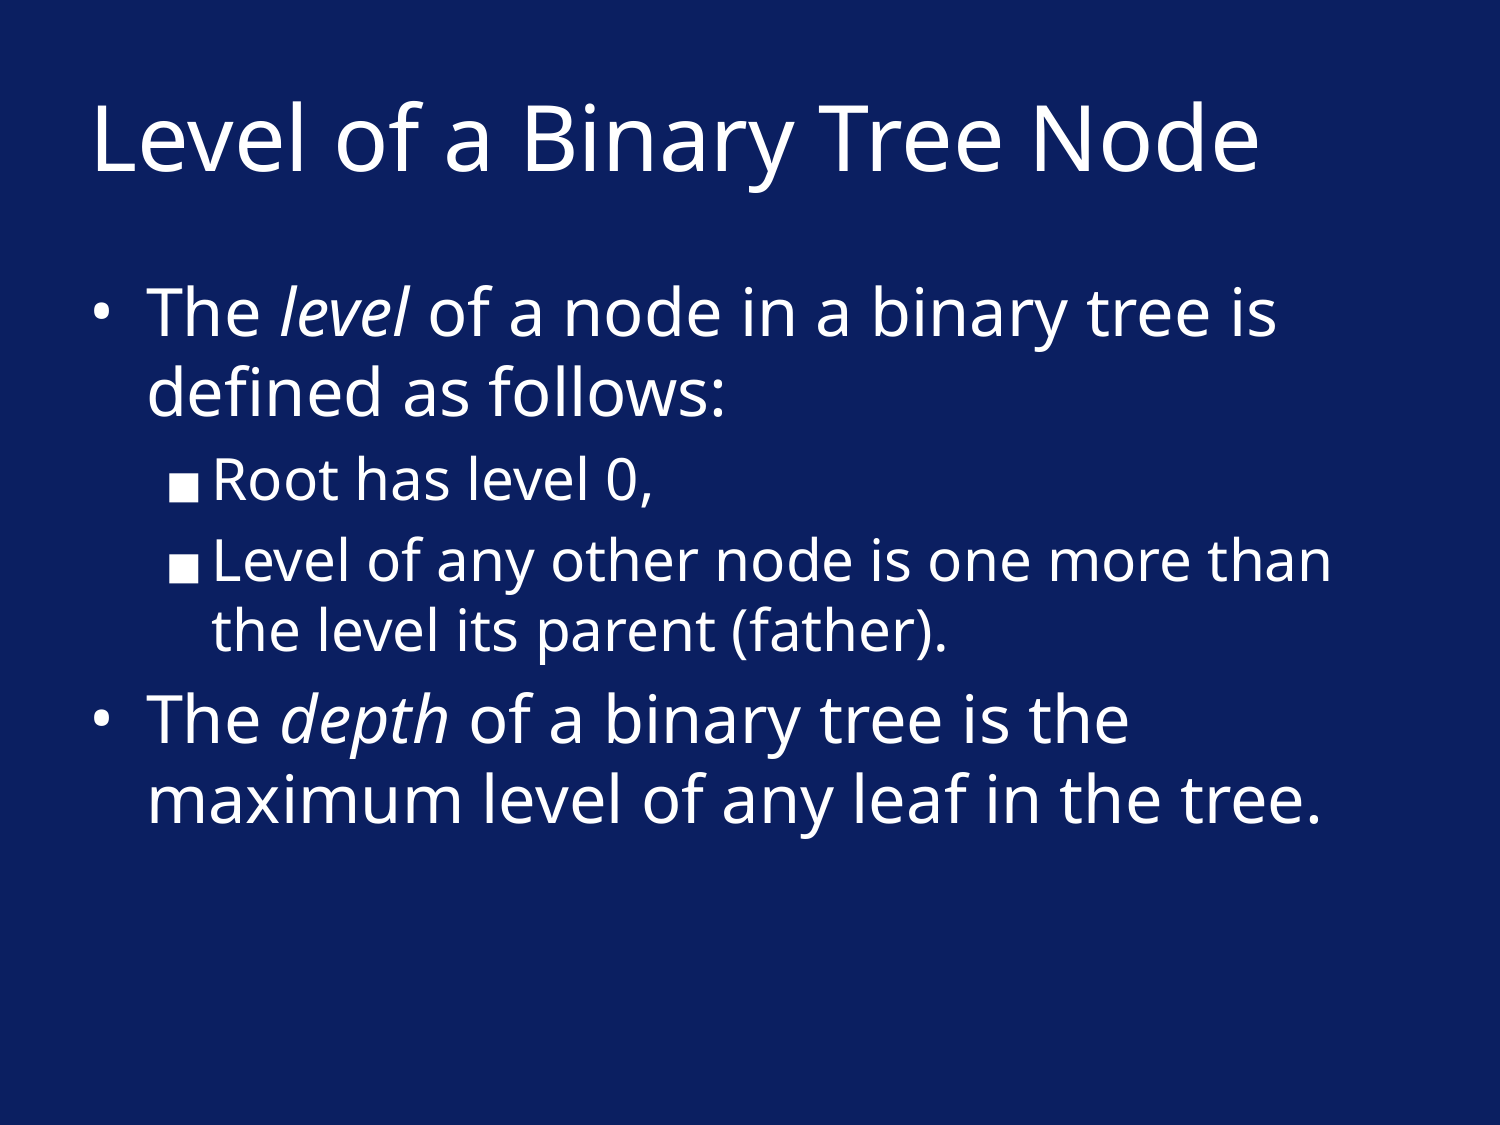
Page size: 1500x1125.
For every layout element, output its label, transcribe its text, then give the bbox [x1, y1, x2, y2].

list The level of a node in a binary tree is defined as follows: Root has level 0, Level of any other node is one more than the level its parent (father). The depth of a binary tree is the maximum level of any leaf in the tree. [74, 262, 1425, 875]
title Level of a Binary Tree Node [74, 59, 1425, 210]
